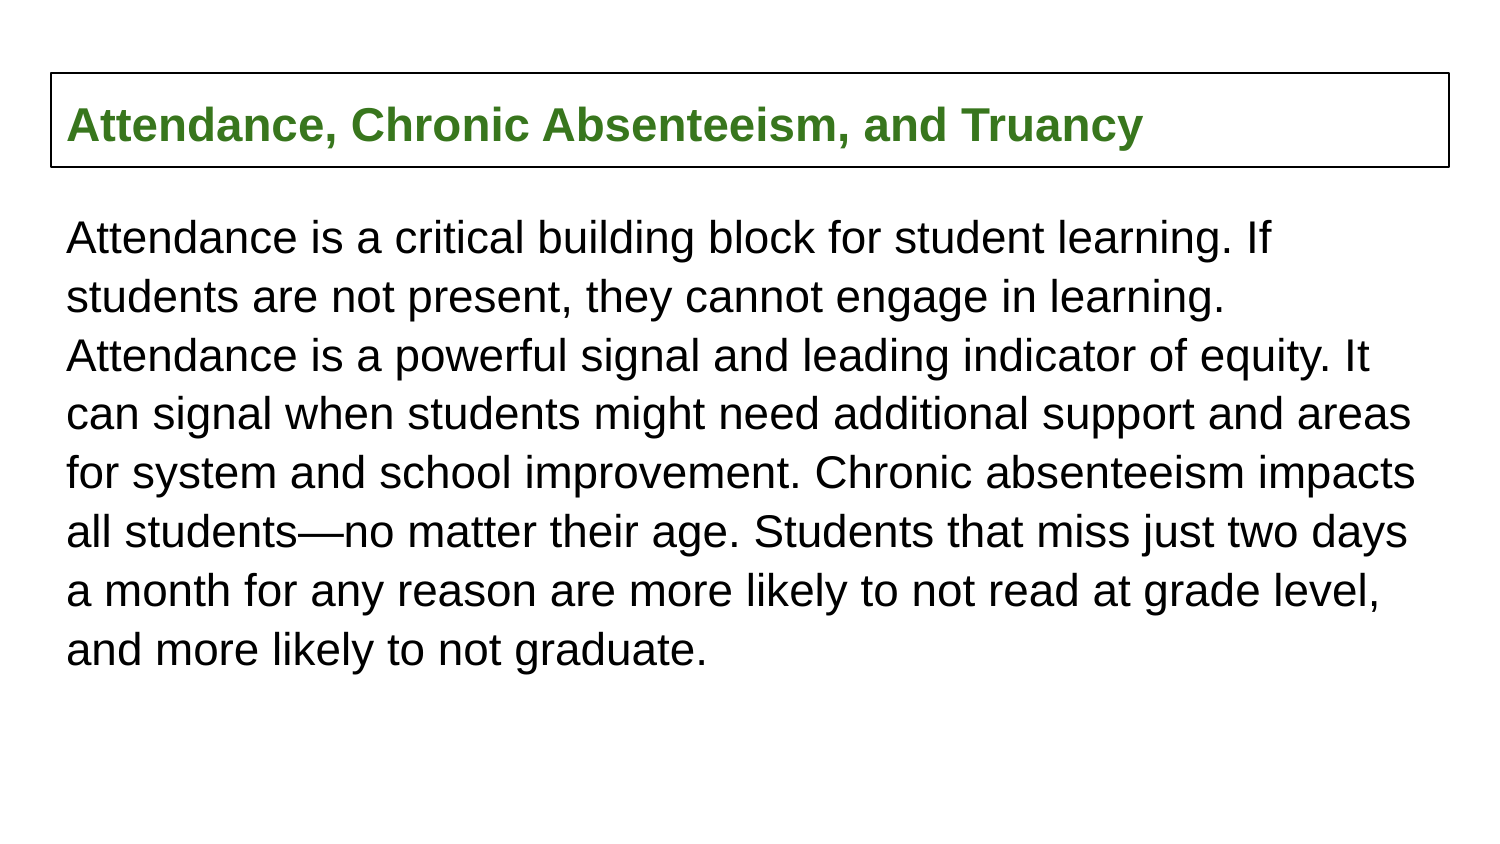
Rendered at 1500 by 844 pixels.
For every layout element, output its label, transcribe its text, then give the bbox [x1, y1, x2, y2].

title Attendance, Chronic Absenteeism, and Truancy [51, 72, 1449, 167]
list Attendance is a critical building block for student learning. If students are not present, they cannot engage in learning. Attendance is a powerful signal and leading indicator of equity. It can signal when students might need additional support and areas for system and school improvement. Chronic absenteeism impacts all students—no matter their age. Students that miss just two days a month for any reason are more likely to not read at grade level, and more likely to not graduate. [51, 189, 1449, 750]
